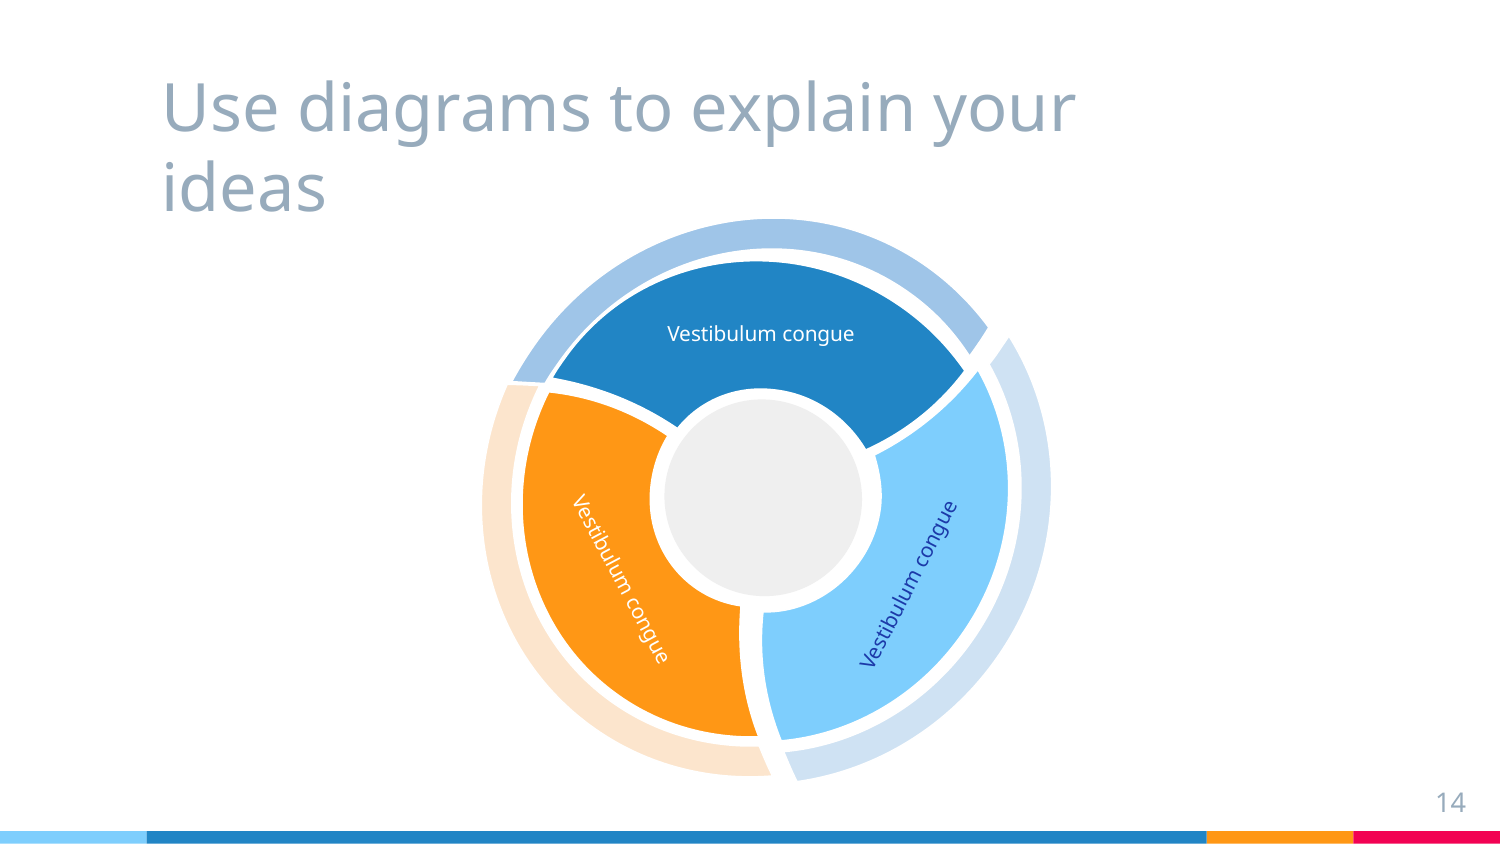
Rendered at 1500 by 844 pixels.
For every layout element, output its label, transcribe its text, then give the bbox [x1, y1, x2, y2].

title Use diagrams to explain your ideas [146, 99, 1207, 241]
slide_number 14 [1391, 770, 1482, 822]
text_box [892, 345, 1157, 826]
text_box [364, 369, 888, 824]
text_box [563, 188, 944, 508]
